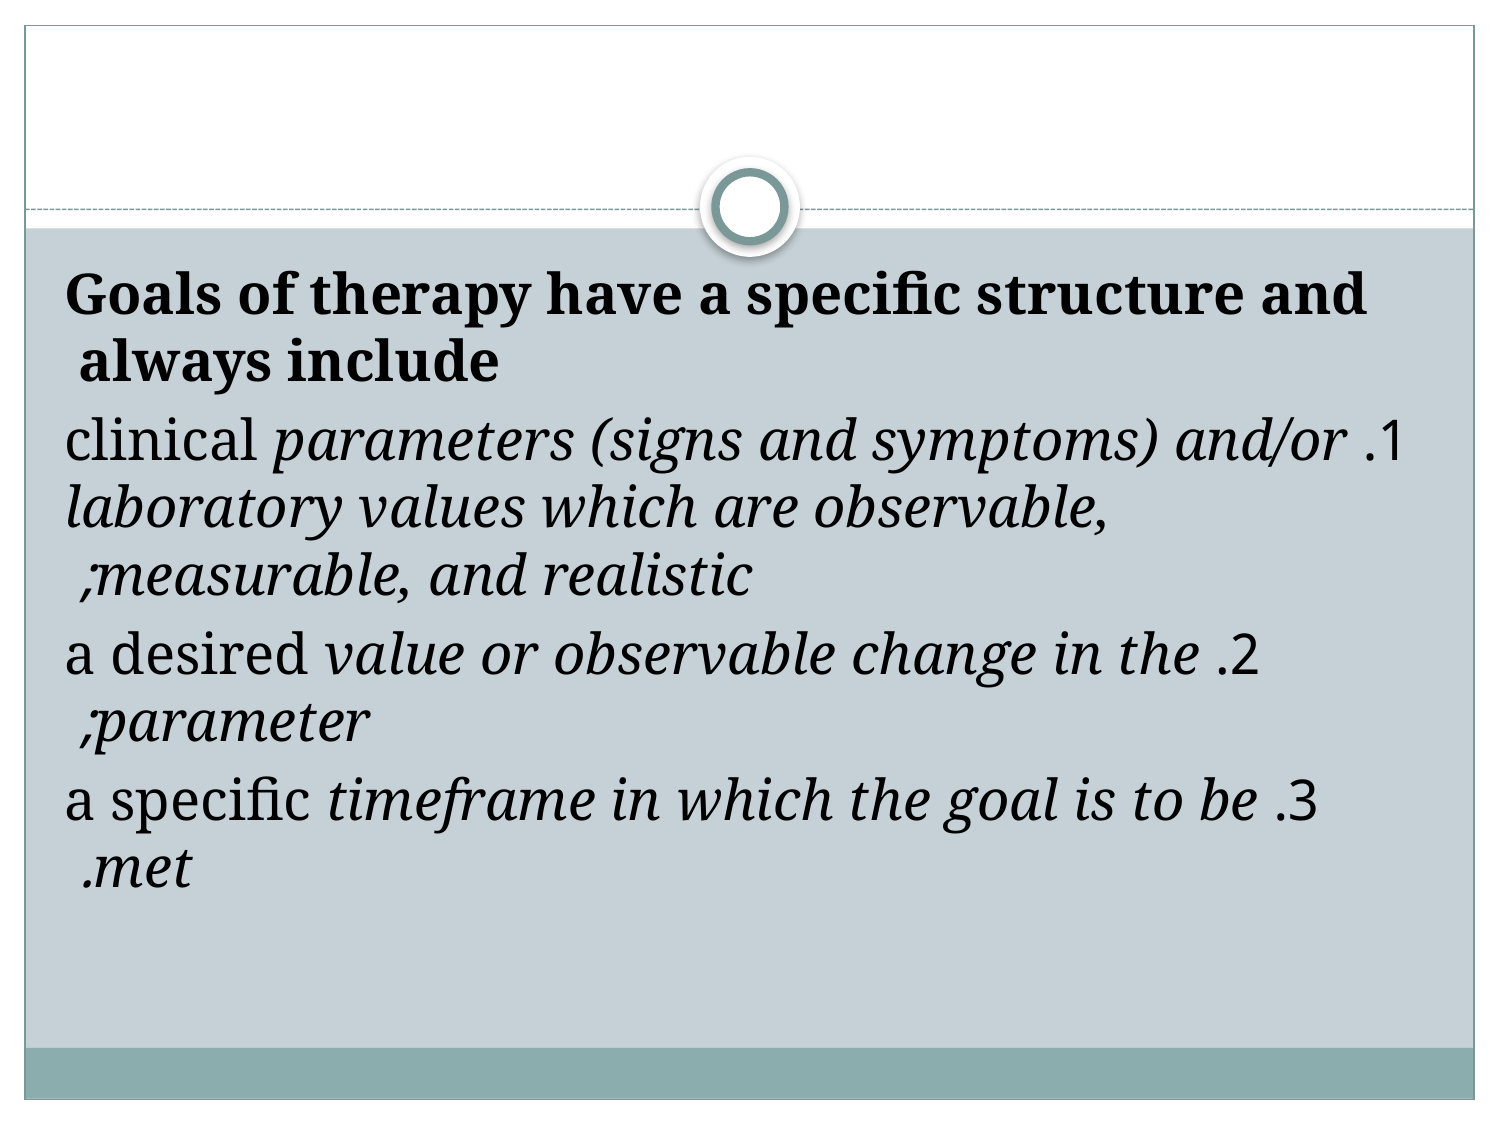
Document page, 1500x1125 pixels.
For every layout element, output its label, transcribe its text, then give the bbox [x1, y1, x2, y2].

list Goals of therapy have a specific structure and always include 1. clinical parameters (signs and symptoms) and/or laboratory values which are observable, measurable, and realistic; 2. a desired value or observable change in the parameter; 3. a specific timeframe in which the goal is to be met. [49, 250, 1445, 1001]
